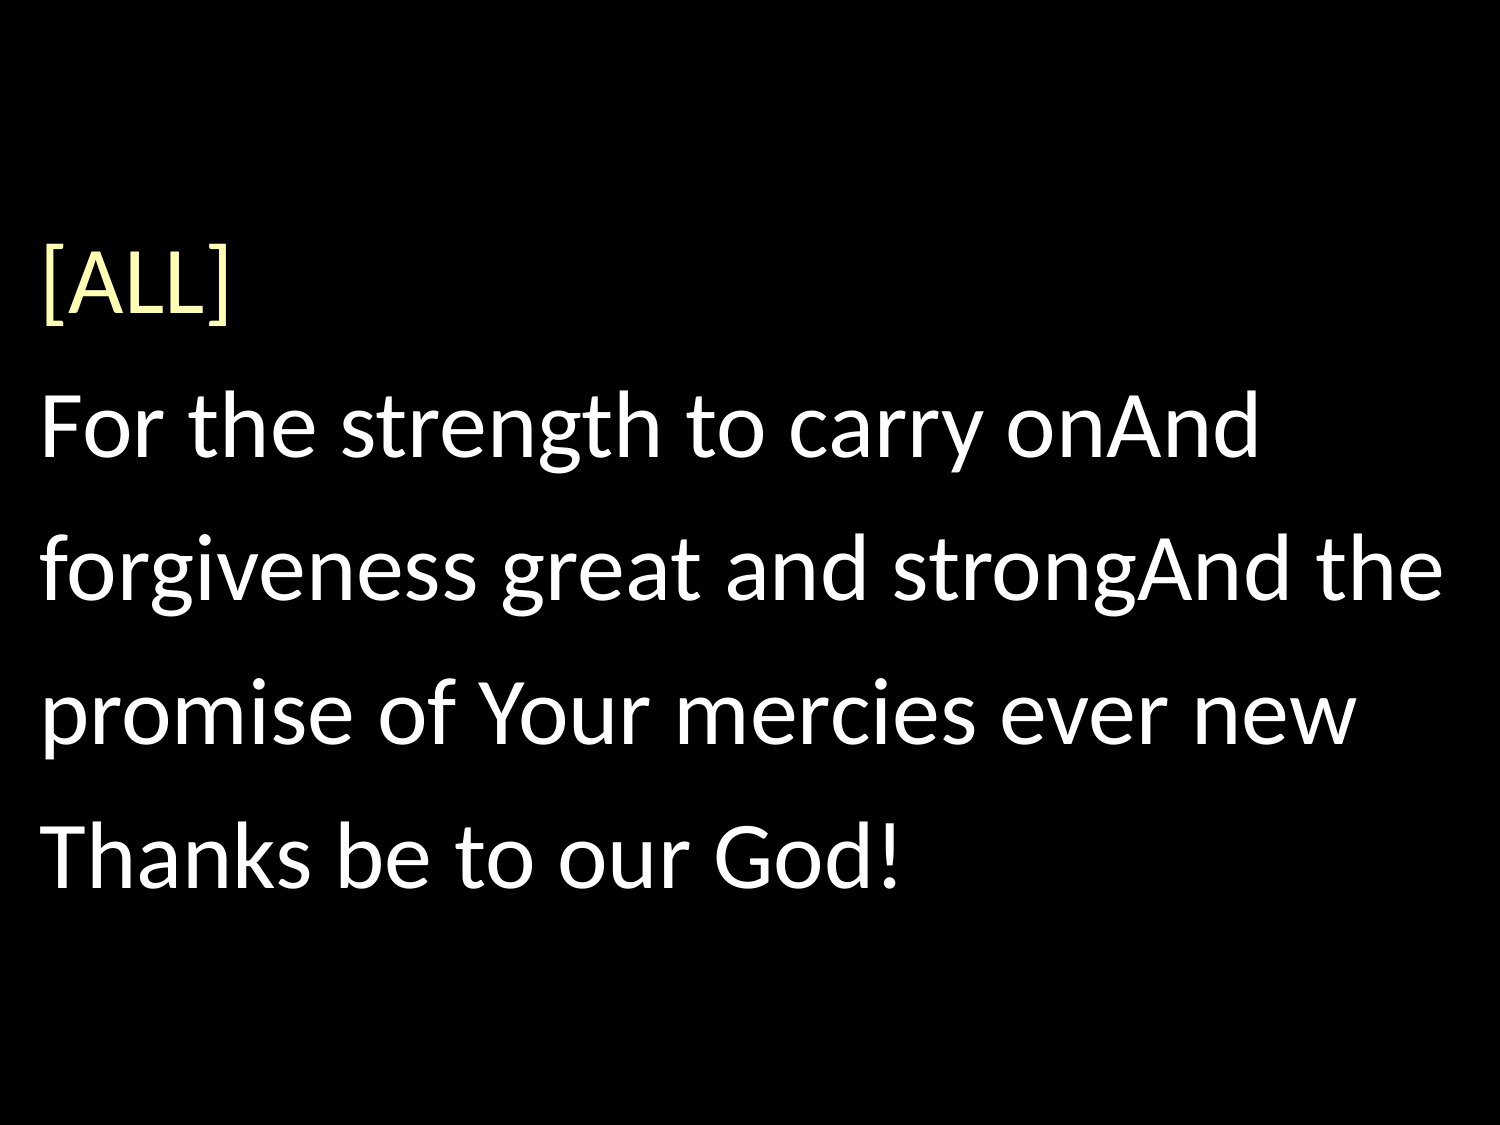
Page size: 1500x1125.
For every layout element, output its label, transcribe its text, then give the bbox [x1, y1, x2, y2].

text_box [ALL] For the strength to carry on And forgiveness great and strong And the promise of Your mercies ever new Thanks be to our God! [24, 24, 1475, 1100]
